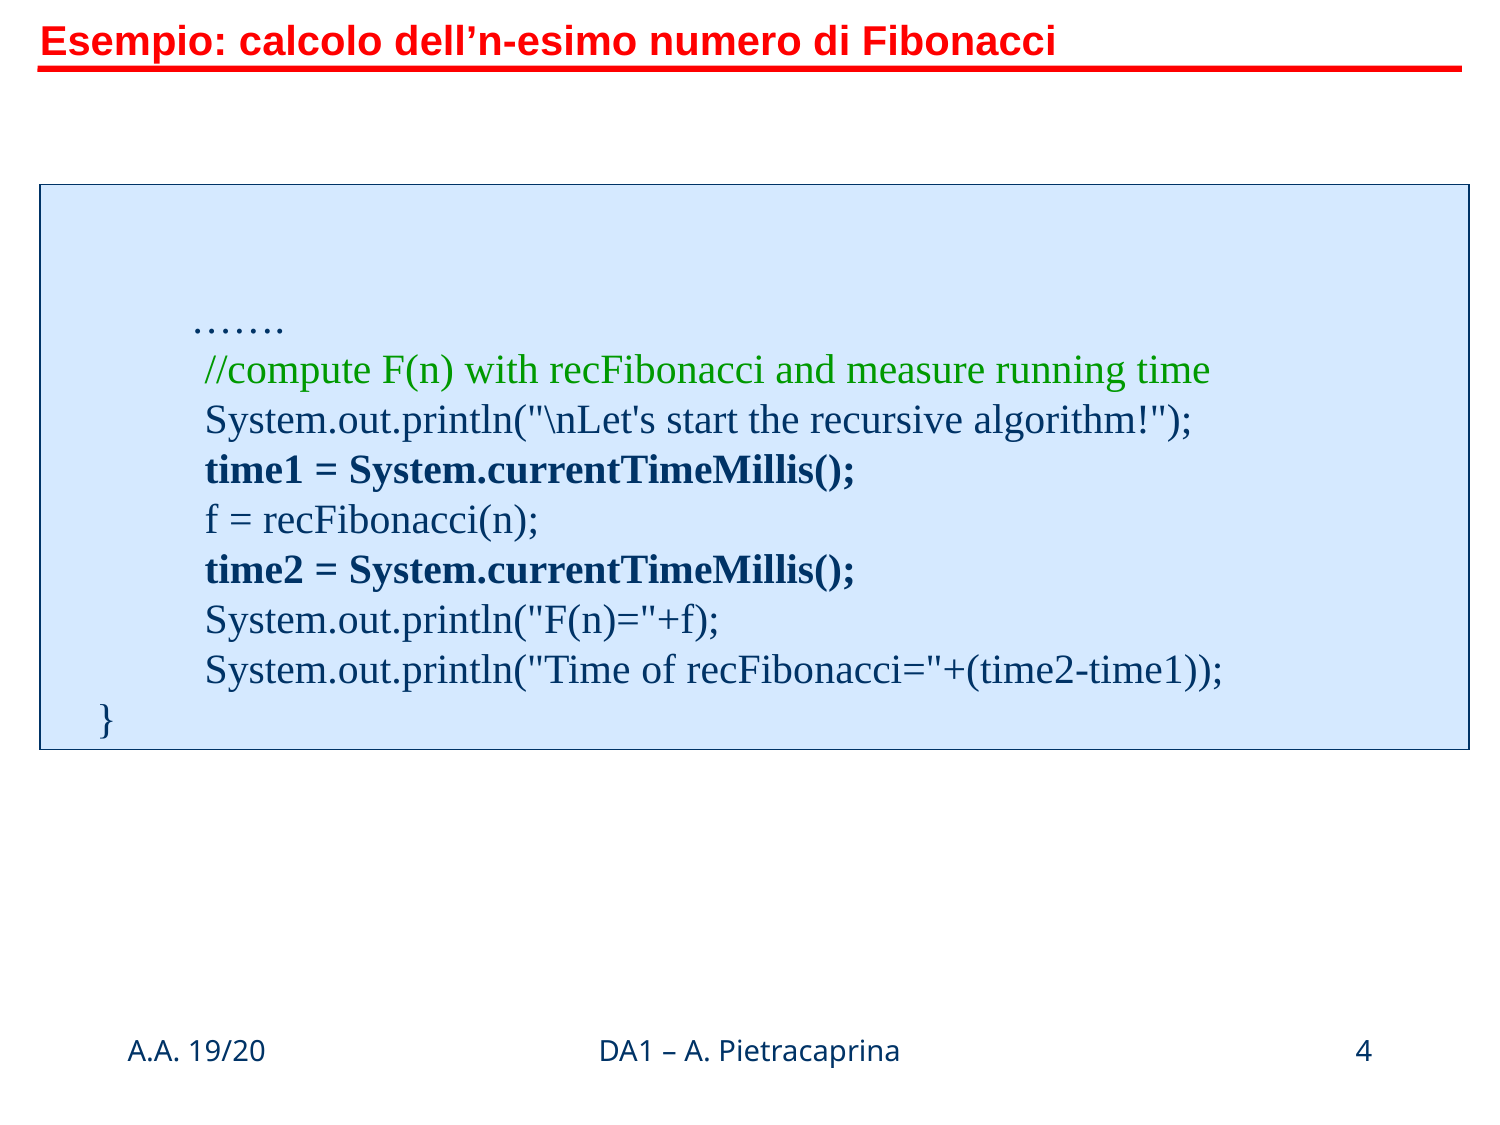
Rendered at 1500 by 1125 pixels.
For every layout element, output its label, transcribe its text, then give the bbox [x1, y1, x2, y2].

slide_number A.A. 19/20 [112, 1024, 426, 1101]
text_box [24, 5, 1463, 72]
footer DA1 – A. Pietracaprina [512, 1024, 988, 1101]
text_box ……. //compute F(n) with recFibonacci and measure running time System.out.println("\nLet's start the recursive algorithm!"); time1 = System.currentTimeMillis(); f = recFibonacci(n); time2 = System.currentTimeMillis(); System.out.println("F(n)="+f); System.out.println("Time of recFibonacci="+(time2-time1)); } [39, 184, 1470, 750]
slide_number 4 [1074, 1024, 1388, 1101]
